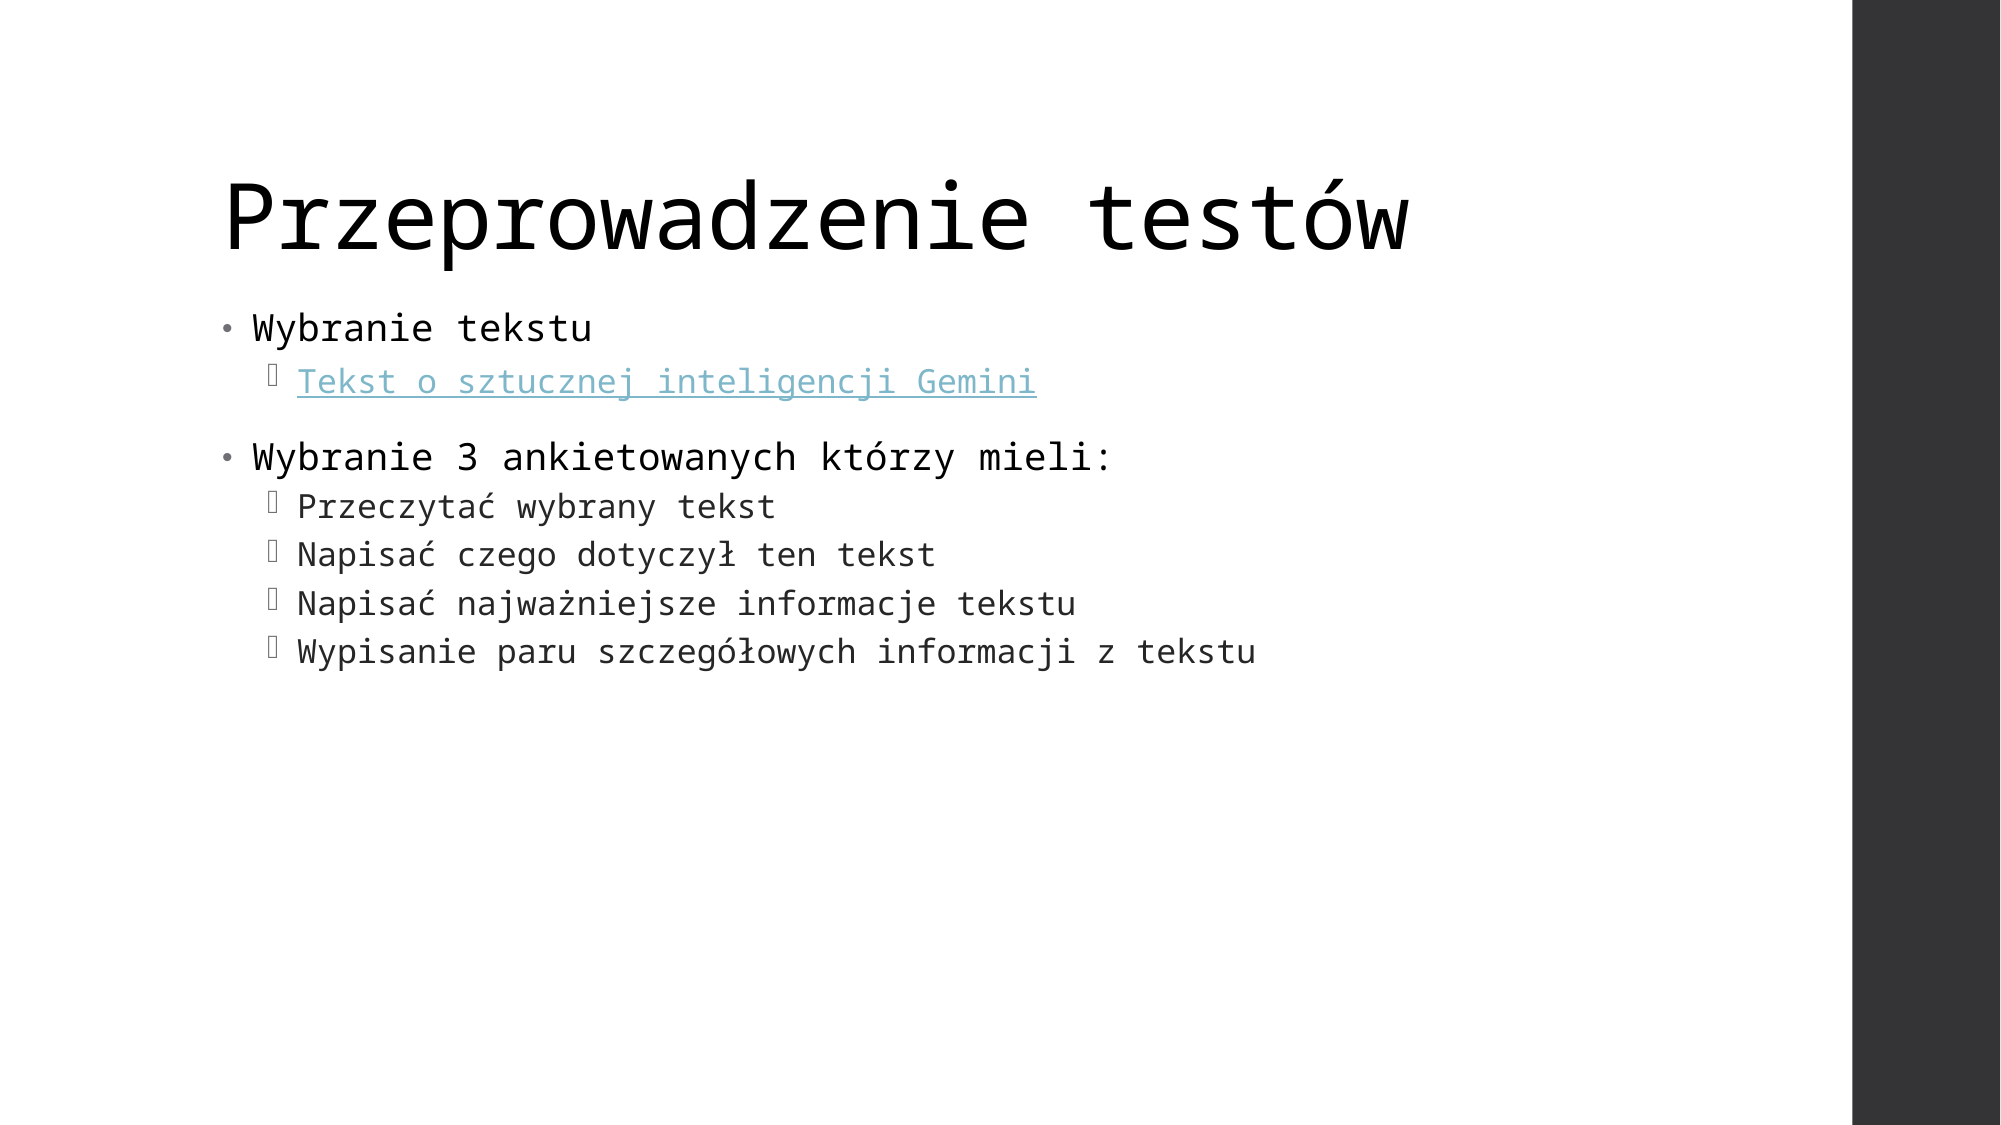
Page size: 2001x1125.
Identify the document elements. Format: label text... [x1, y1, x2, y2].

list Wybranie tekstu Tekst o sztucznej inteligencji Gemini Wybranie 3 ankietowanych którzy mieli: Przeczytać wybrany tekst Napisać czego dotyczył ten tekst Napisać najważniejsze informacje tekstu Wypisanie paru szczegółowych informacji z tekstu [206, 299, 1617, 1014]
title Przeprowadzenie testów [206, 60, 1797, 278]
